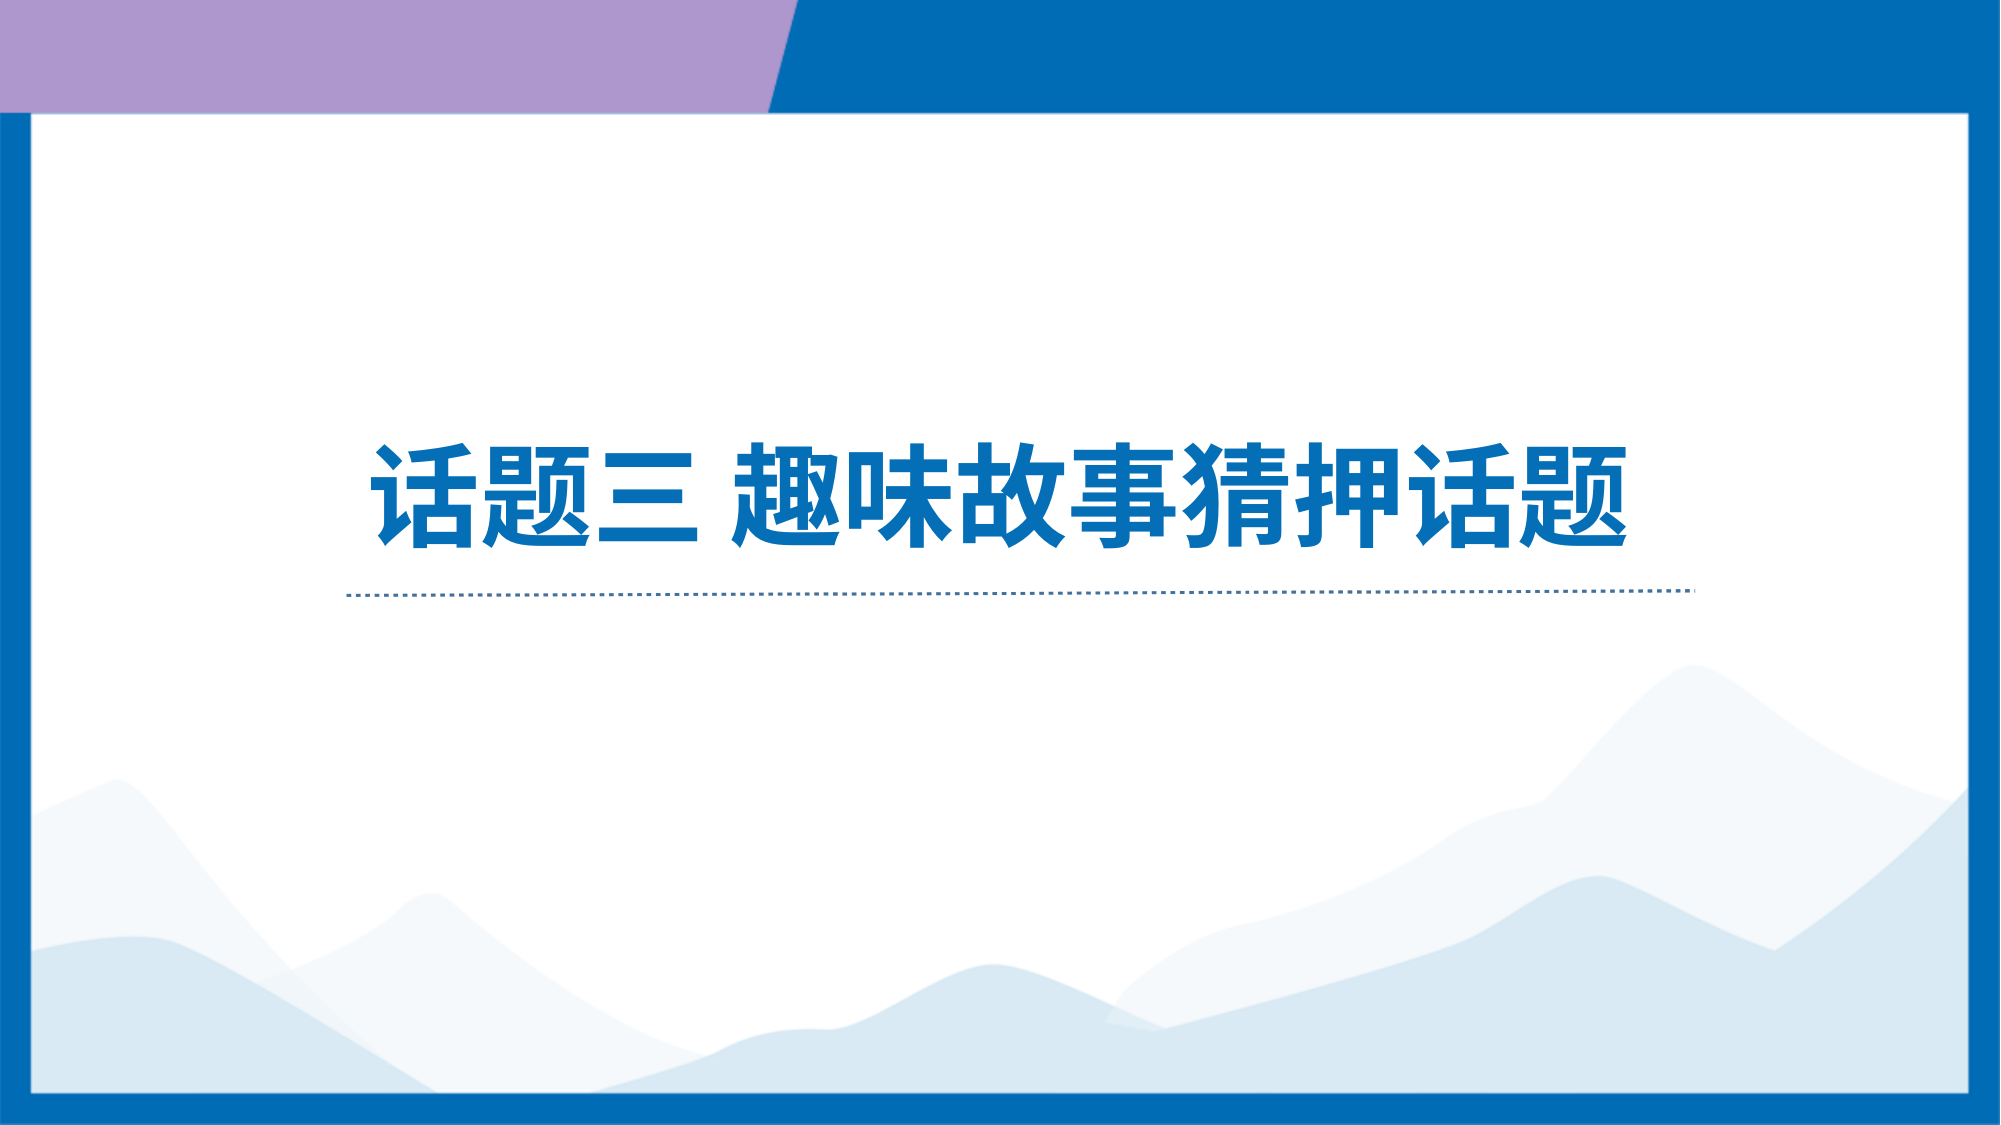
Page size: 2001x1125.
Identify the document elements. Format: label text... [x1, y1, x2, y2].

text_box 话题三 趣味故事猜押话题 [35, 408, 1962, 561]
picture [0, 0, 2000, 1125]
